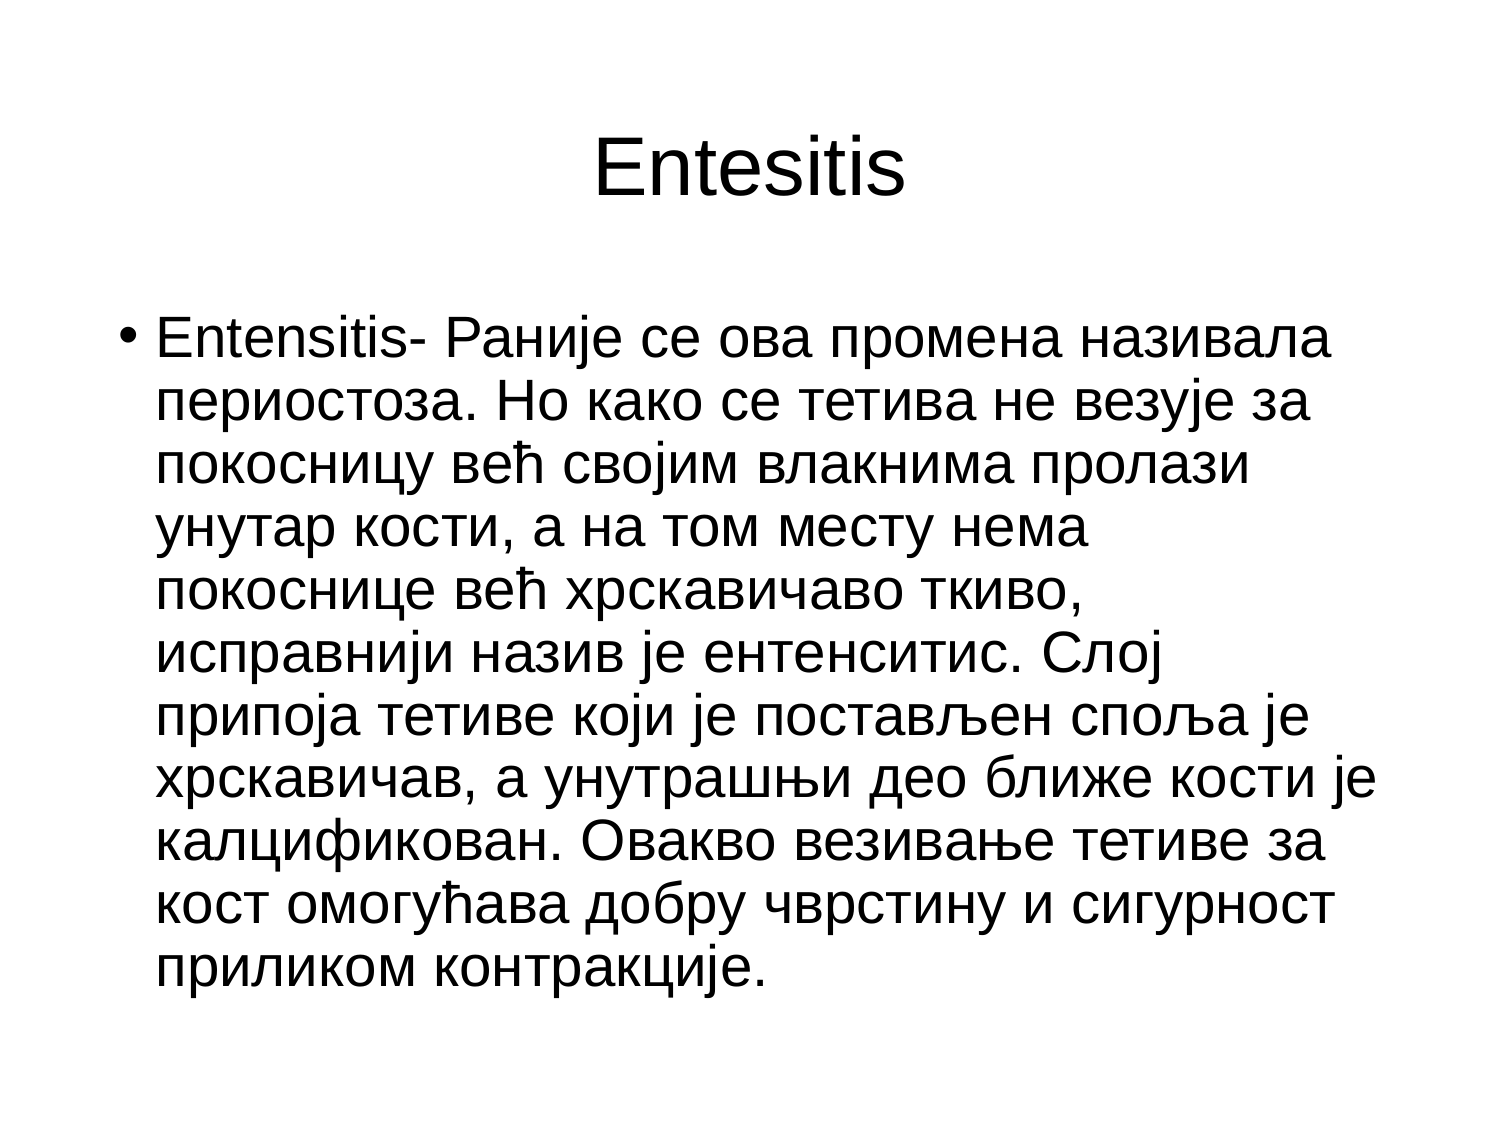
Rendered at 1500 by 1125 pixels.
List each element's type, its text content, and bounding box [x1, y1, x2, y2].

title Entesitis [103, 59, 1397, 278]
list Entensitis- Раније се ова промена називала периостоза. Но како се тетива не везује за покосницу већ својим влакнима пролази унутар кости, а на том месту нема покоснице већ хрскавичаво ткиво, исправнији назив је ентенситис. Слој припоја тетиве који је постављен споља је хрскавичав, а унутрашњи део ближе кости је калцификован. Овакво везивање тетиве за кост омогућава добру чврстину и сигурност приликом контракције. [103, 299, 1397, 1014]
